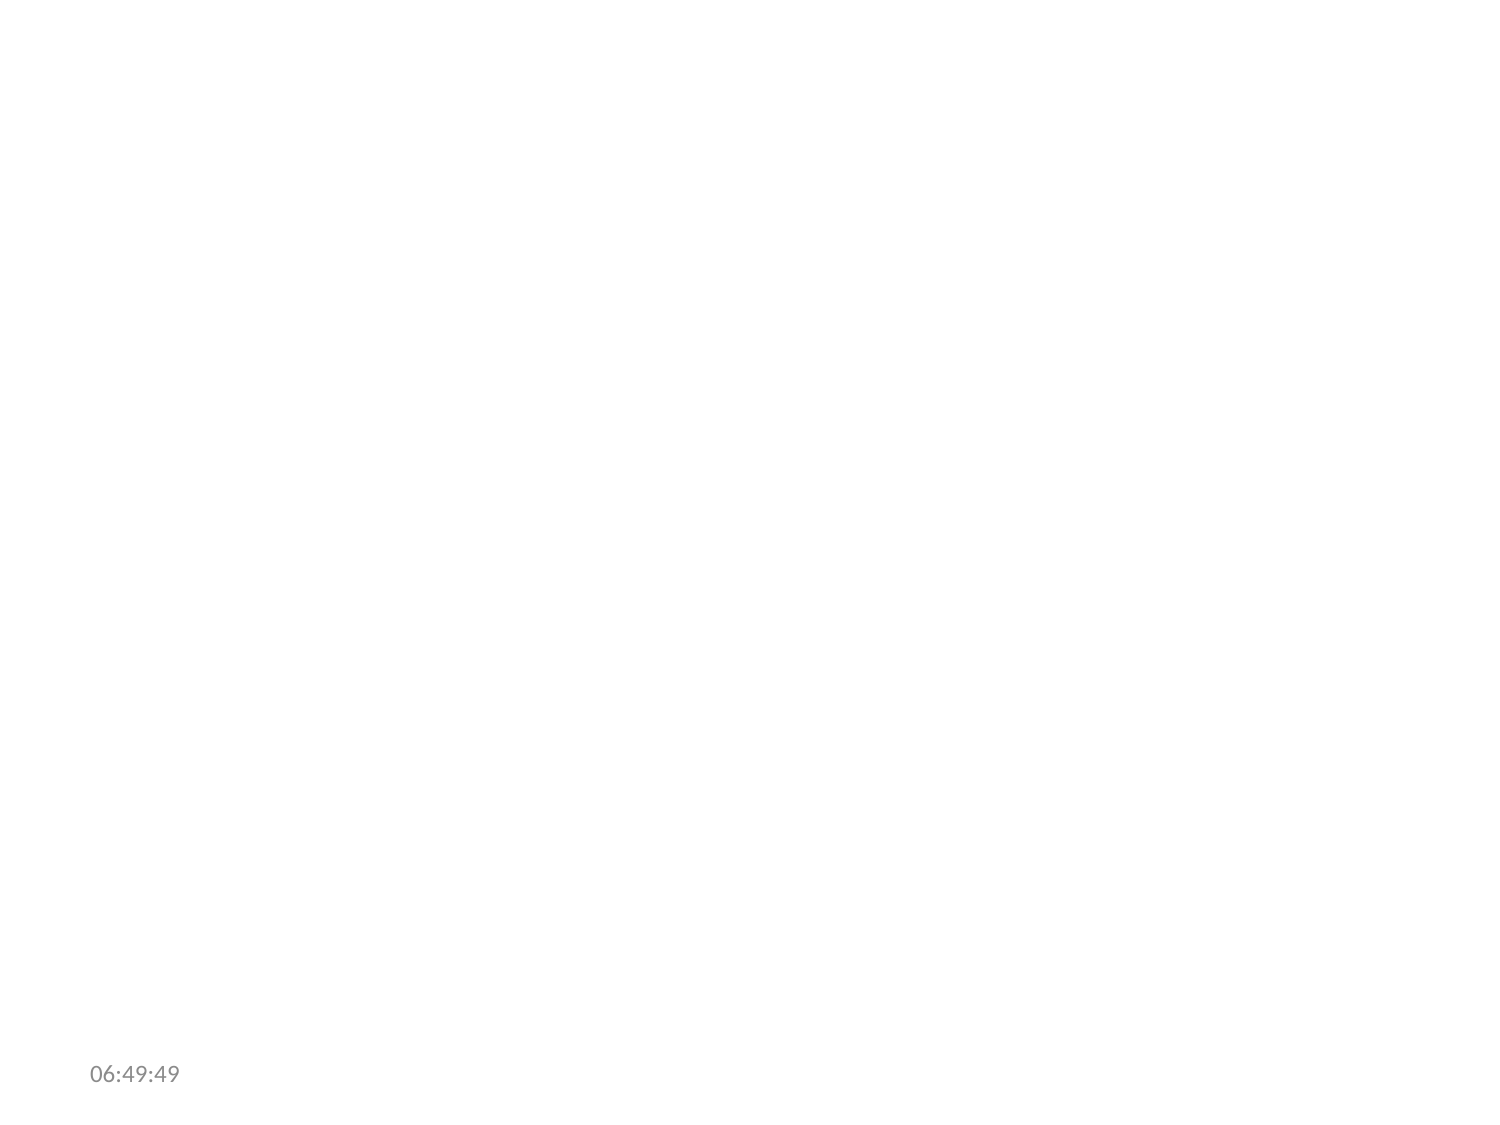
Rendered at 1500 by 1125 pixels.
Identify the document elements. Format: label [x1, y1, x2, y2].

slide_number [75, 1042, 425, 1103]
